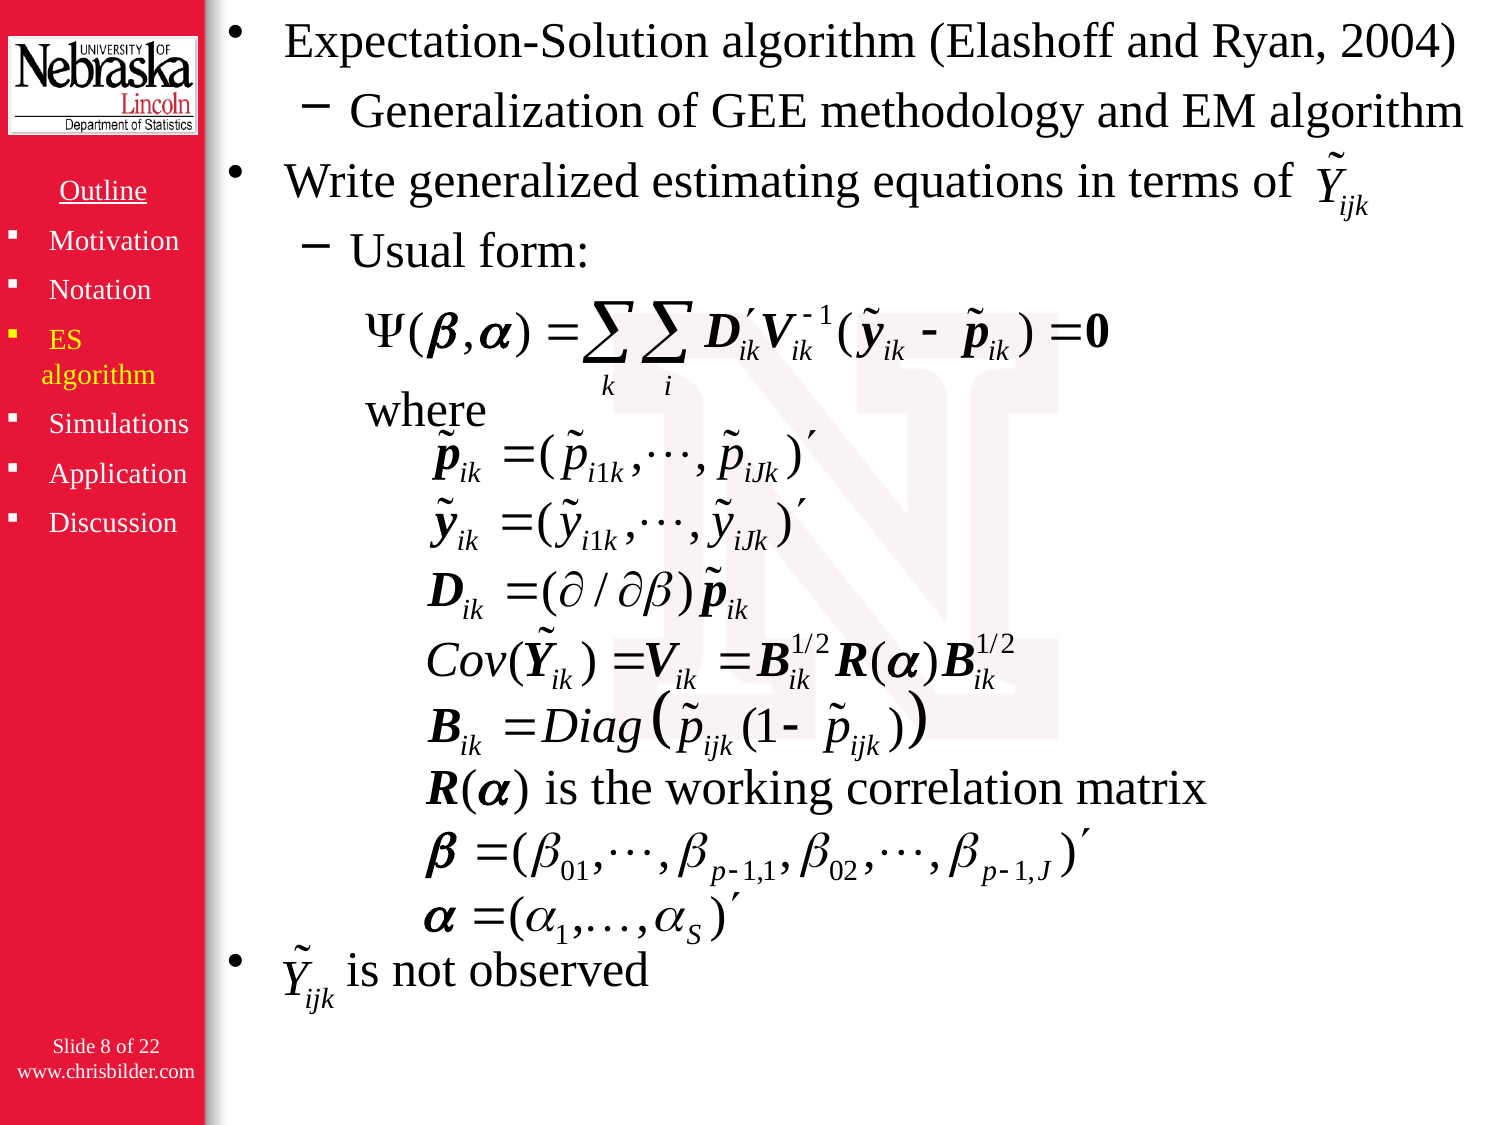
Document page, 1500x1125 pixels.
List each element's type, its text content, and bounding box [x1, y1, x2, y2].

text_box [279, 944, 342, 1021]
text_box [421, 563, 755, 625]
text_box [419, 764, 1213, 822]
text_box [422, 687, 928, 762]
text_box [1313, 151, 1376, 228]
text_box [424, 493, 808, 557]
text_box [424, 424, 818, 489]
list Expectation-Solution algorithm (Elashoff and Ryan, 2004) Generalization of GEE methodology and EM algorithm Write generalized estimating equations in terms of Usual form: where is not observed [212, 0, 1500, 1100]
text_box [422, 625, 1020, 696]
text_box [420, 829, 1092, 893]
picture [0, 0, 1500, 1125]
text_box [420, 886, 742, 951]
text_box Outline Motivation Notation ES algorithm Simulations Application Discussion [5, 171, 201, 539]
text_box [361, 296, 1113, 401]
